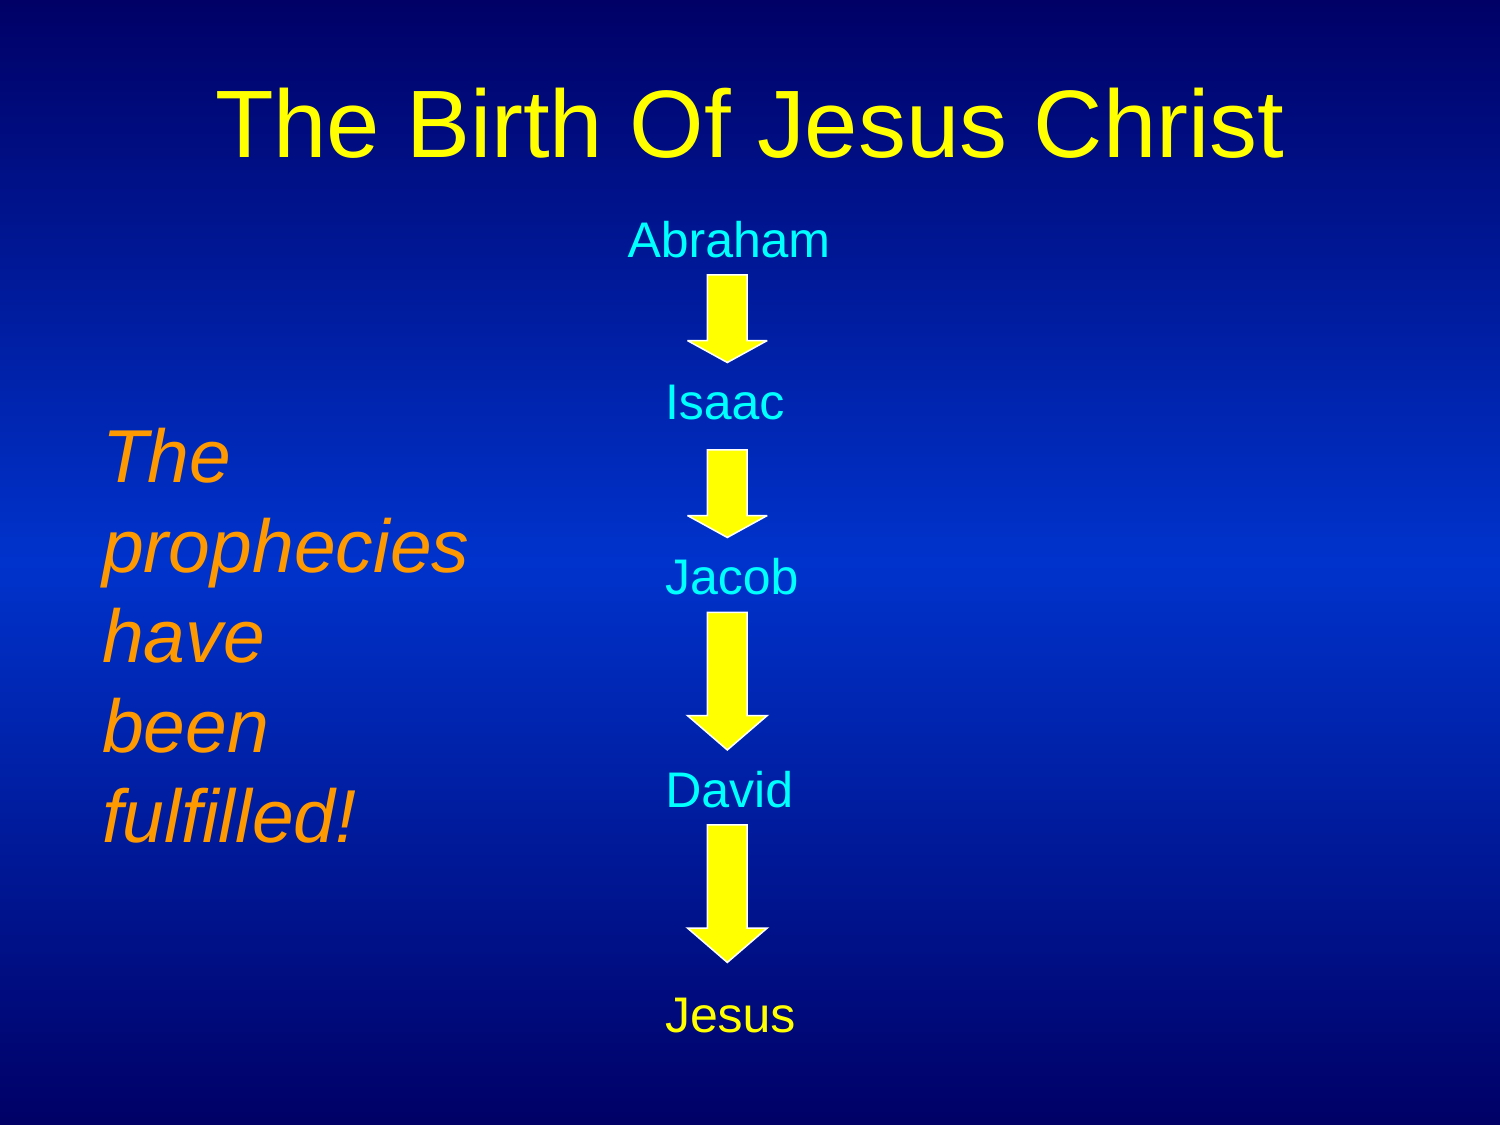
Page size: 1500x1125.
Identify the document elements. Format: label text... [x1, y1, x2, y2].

text_box [687, 449, 768, 538]
text_box [687, 274, 768, 362]
title The Birth Of Jesus Christ [37, 24, 1463, 213]
text_box Isaac [650, 362, 800, 438]
text_box Abraham [612, 199, 846, 275]
text_box The prophecies have been fulfilled! [87, 399, 488, 865]
text_box Jesus [650, 974, 811, 1050]
text_box [687, 612, 768, 750]
text_box [687, 824, 768, 963]
text_box Jacob [650, 537, 814, 613]
text_box David [650, 749, 808, 825]
